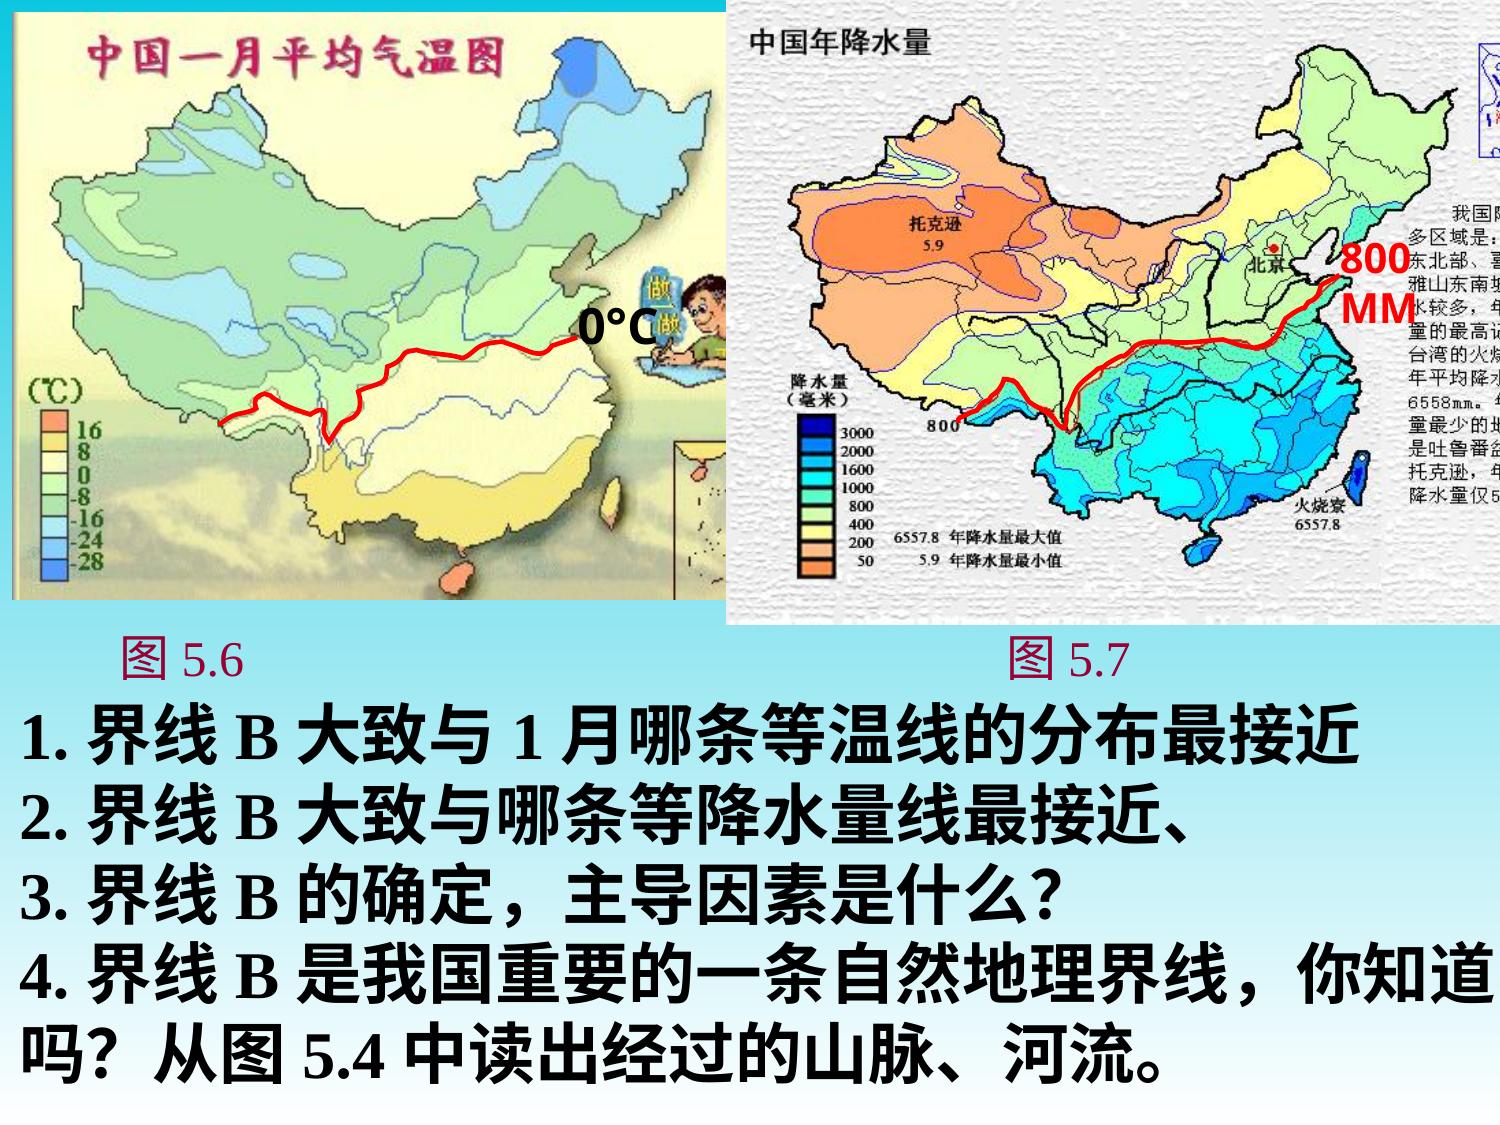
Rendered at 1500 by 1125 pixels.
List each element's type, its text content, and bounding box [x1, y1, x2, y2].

picture [12, 0, 1500, 626]
text_box 1.界线B大致与1月哪条等温线的分布最接近 2.界线B大致与哪条等降水量线最接近、 3.界线B的确定，主导因素是什么？ 4.界线B是我国重要的一条自然地理界线，你知道 吗？从图5.4中读出经过的山脉、河流。 [4, 685, 1500, 1100]
text_box 图5.6 图5.7 [104, 619, 1221, 685]
